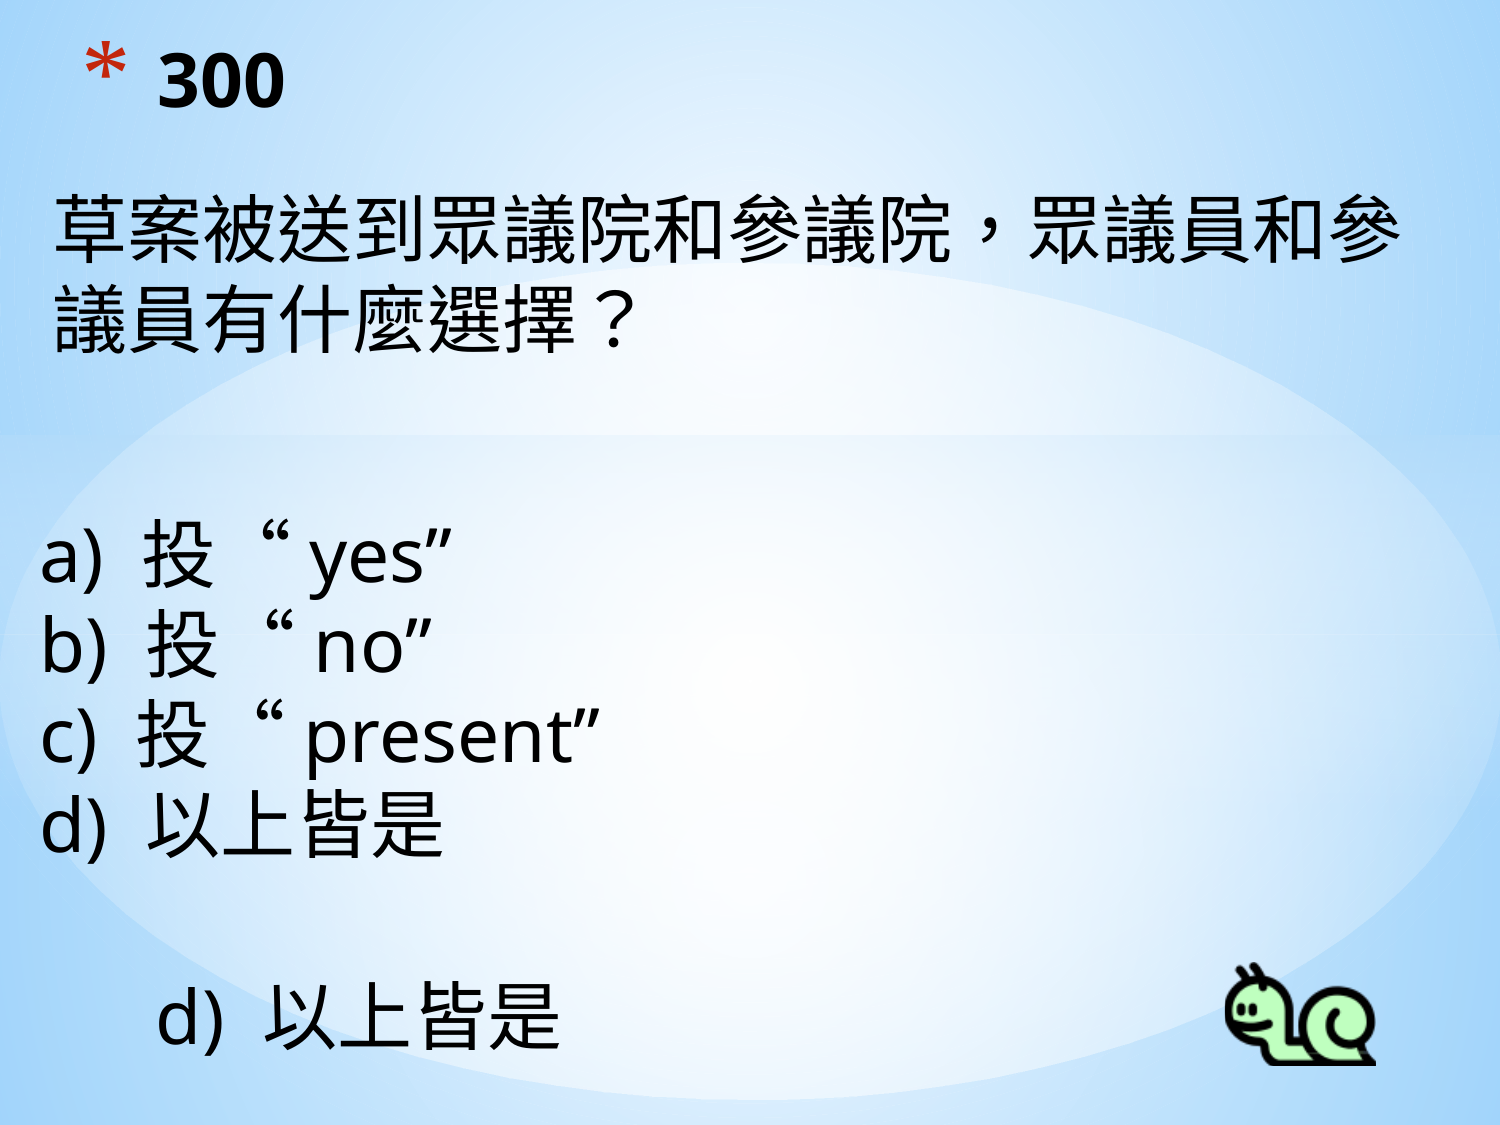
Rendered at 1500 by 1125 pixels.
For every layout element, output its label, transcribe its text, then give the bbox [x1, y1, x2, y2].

text_box d) 以上皆是 [121, 962, 578, 1125]
text_box a) 投“yes” b) 投“no” c) 投“present” d) 以上皆是 [24, 499, 1230, 1010]
picture [1224, 962, 1377, 1067]
text_box 草案被送到眾議院和參議院，眾議員和參議員有什麼選擇？ [37, 174, 1463, 370]
title 300 [37, 24, 375, 150]
